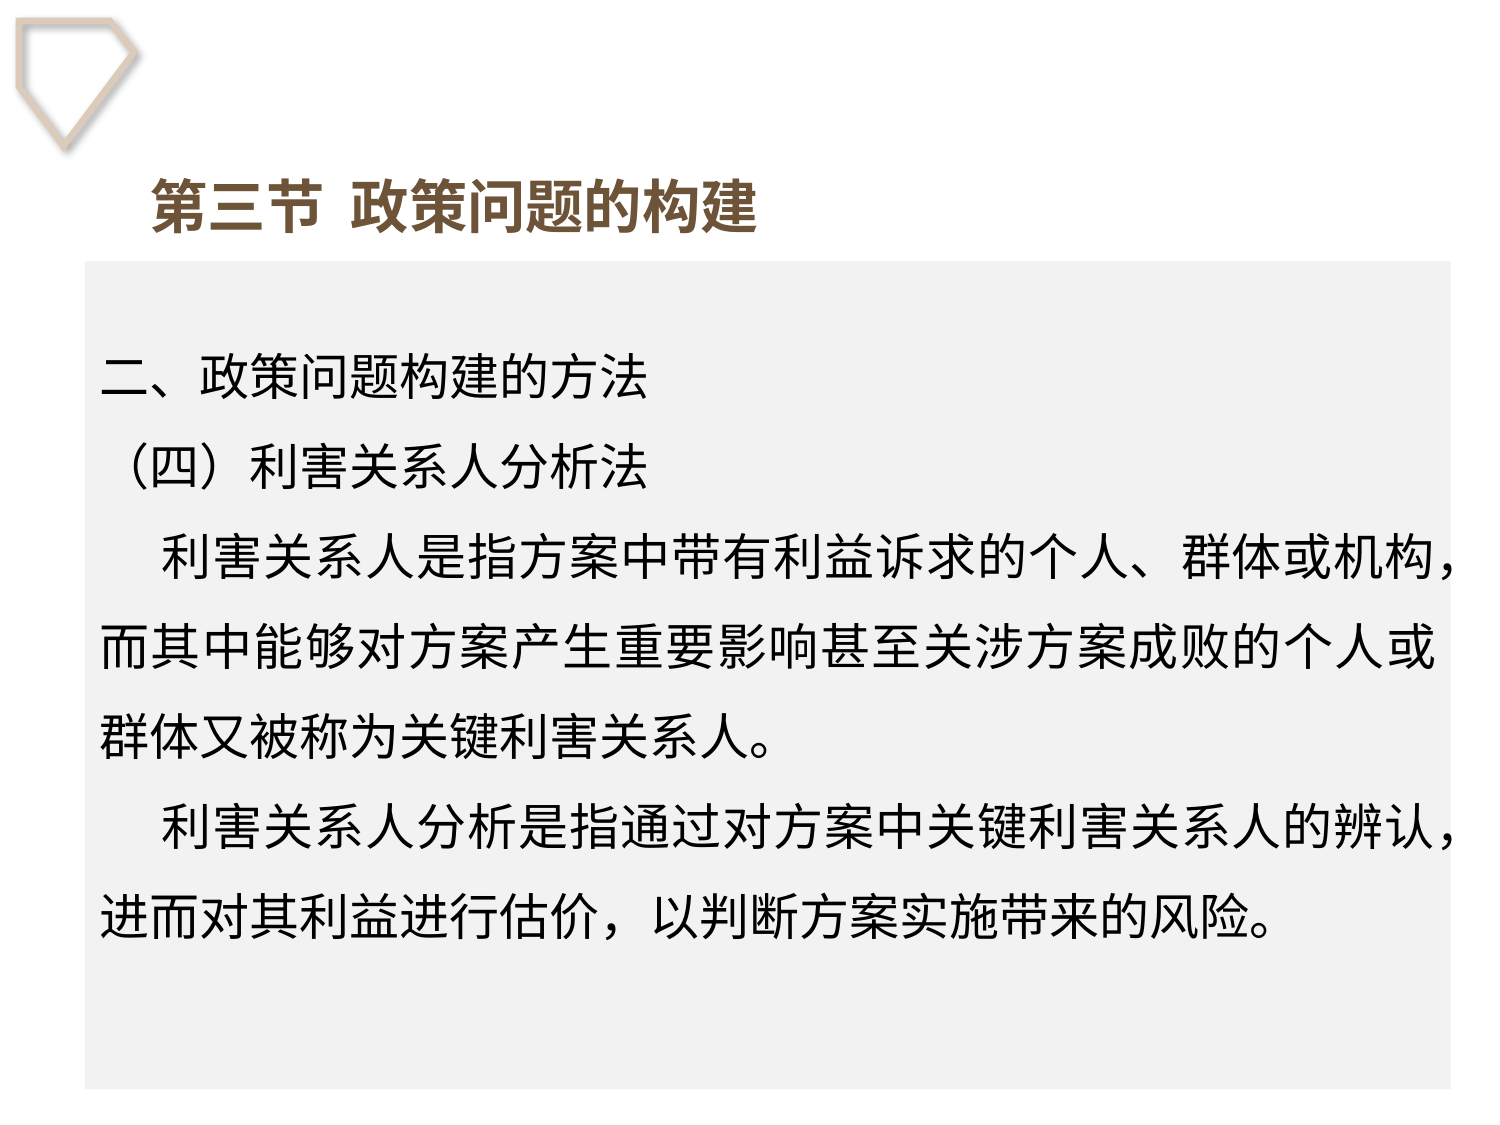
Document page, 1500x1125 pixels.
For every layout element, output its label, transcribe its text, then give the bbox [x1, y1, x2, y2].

text_box 二、政策问题构建的方法 （四）利害关系人分析法 利害关系人是指方案中带有利益诉求的个人、群体或机构，而其中能够对方案产生重要影响甚至关涉方案成败的个人或群体又被称为关键利害关系人。 利害关系人分析是指通过对方案中关键利害关系人的辨认，进而对其利益进行估价，以判断方案实施带来的风险。 [84, 260, 1452, 1090]
text_box 第三节 政策问题的构建 [134, 162, 954, 248]
